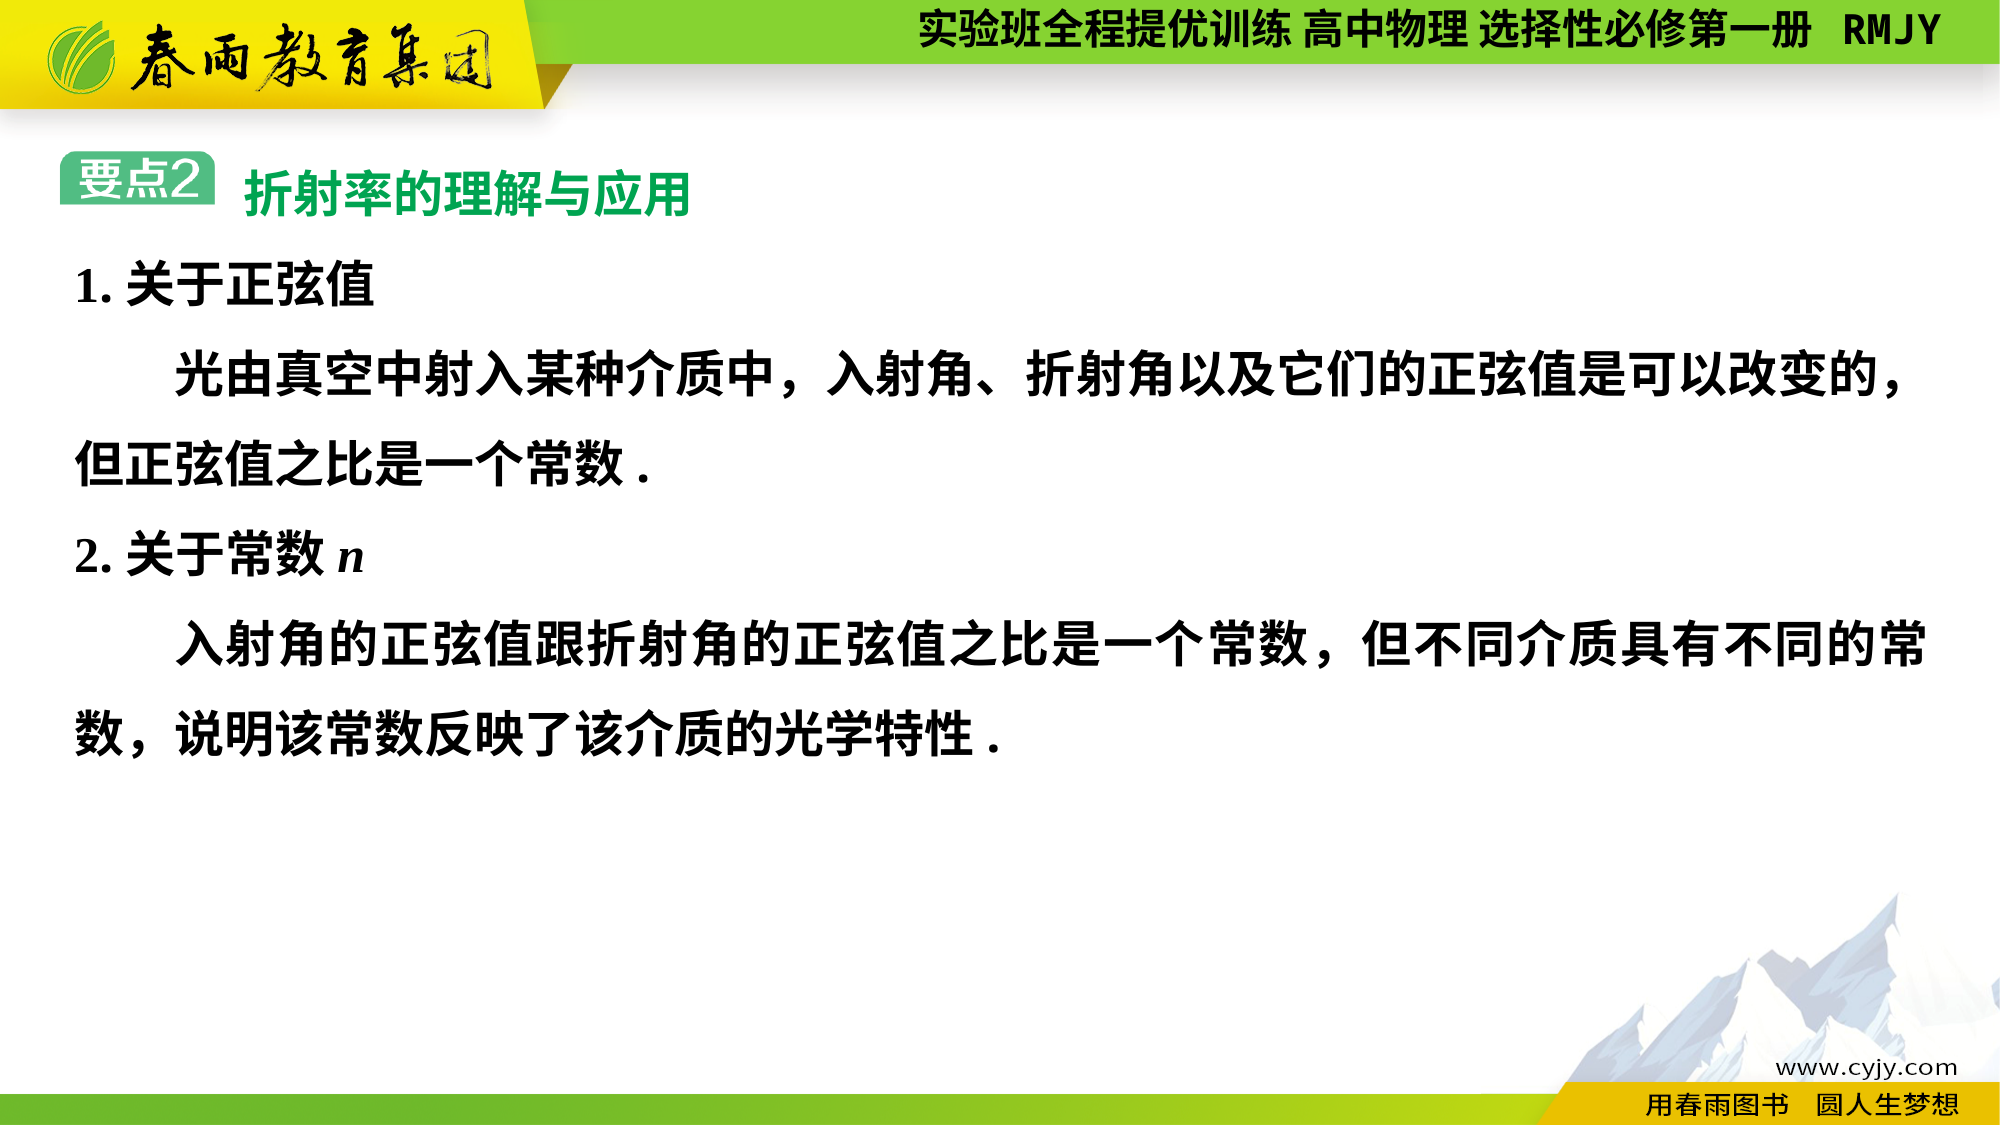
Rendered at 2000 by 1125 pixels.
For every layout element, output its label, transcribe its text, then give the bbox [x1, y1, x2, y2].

picture [0, 0, 2000, 1125]
list 折射率的理解与应用 1.关于正弦值 光由真空中射入某种介质中，入射角、折射角以及它们的正弦值是可以改变的，但正弦值之比是一个常数. 2.关于常数n 入射角的正弦值跟折射角的正弦值之比是一个常数，但不同介质具有不同的常数，说明该常数反映了该介质的光学特性. [59, 125, 1944, 766]
